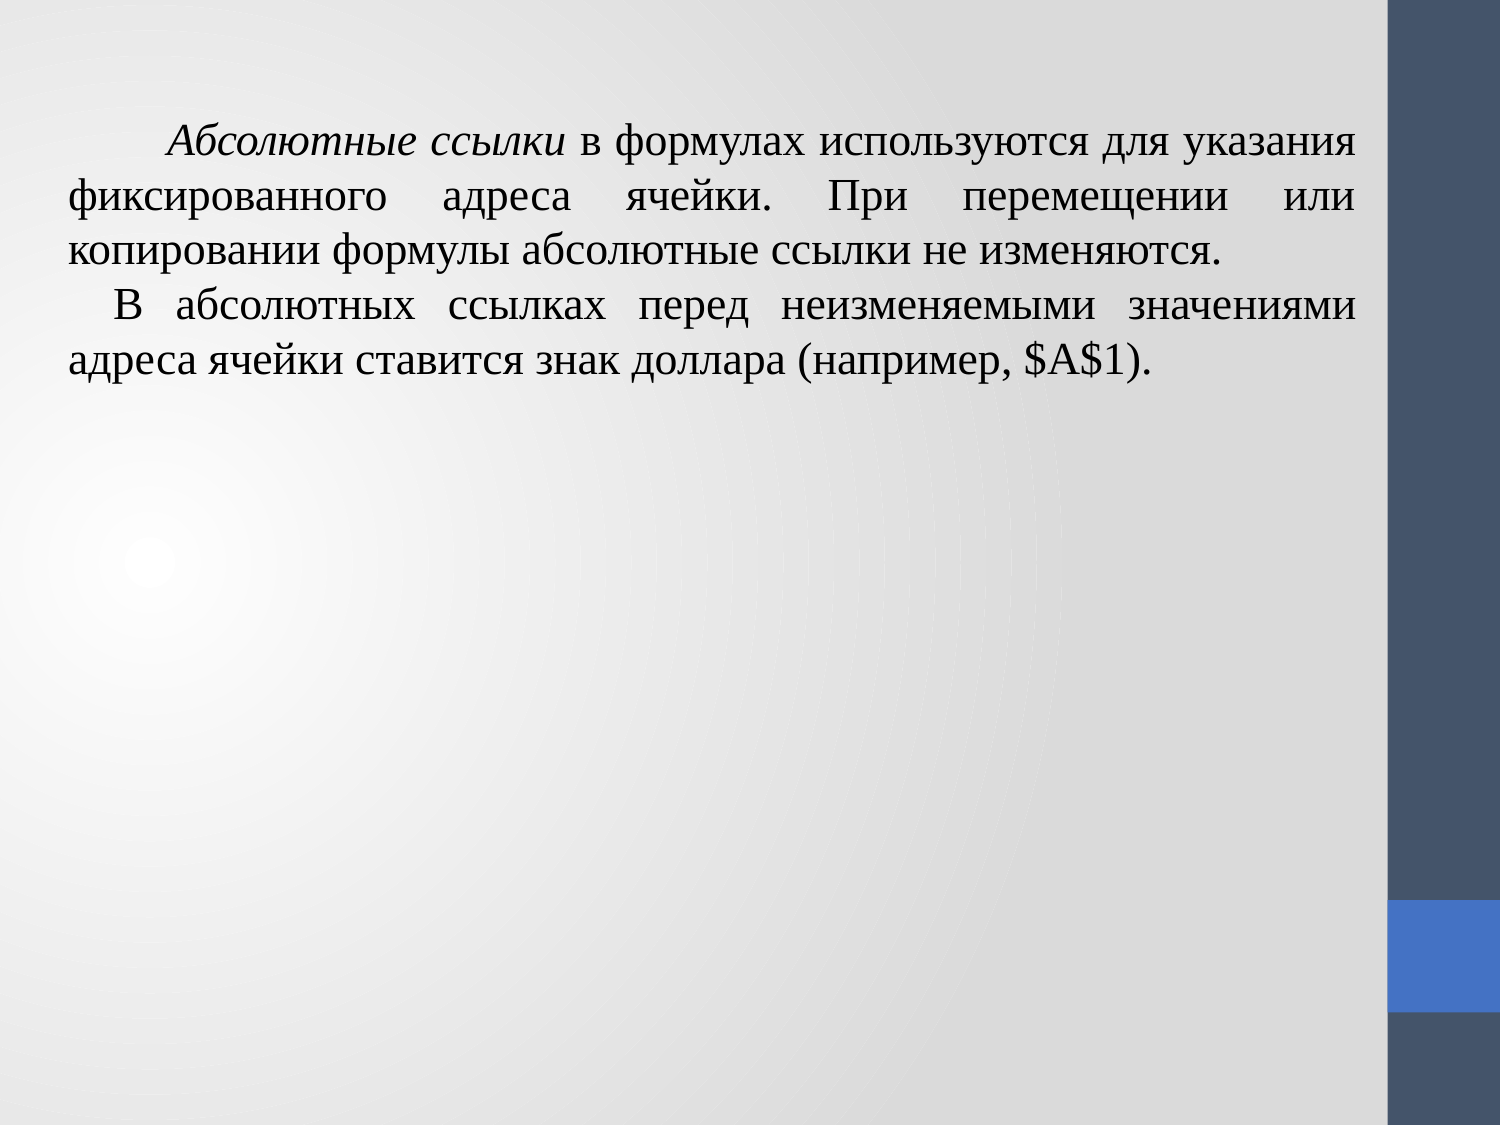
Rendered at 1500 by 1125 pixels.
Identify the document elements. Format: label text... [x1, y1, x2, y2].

list Абсолютные ссылки в формулах используются для указания фиксированного адреса ячейки. При перемещении или копировании формулы абсолютные ссылки не изменяются. В абсолютных ссылках перед неизменяемыми значе­ниями адреса ячейки ставится знак доллара (например, $А$1). [53, 101, 1372, 693]
